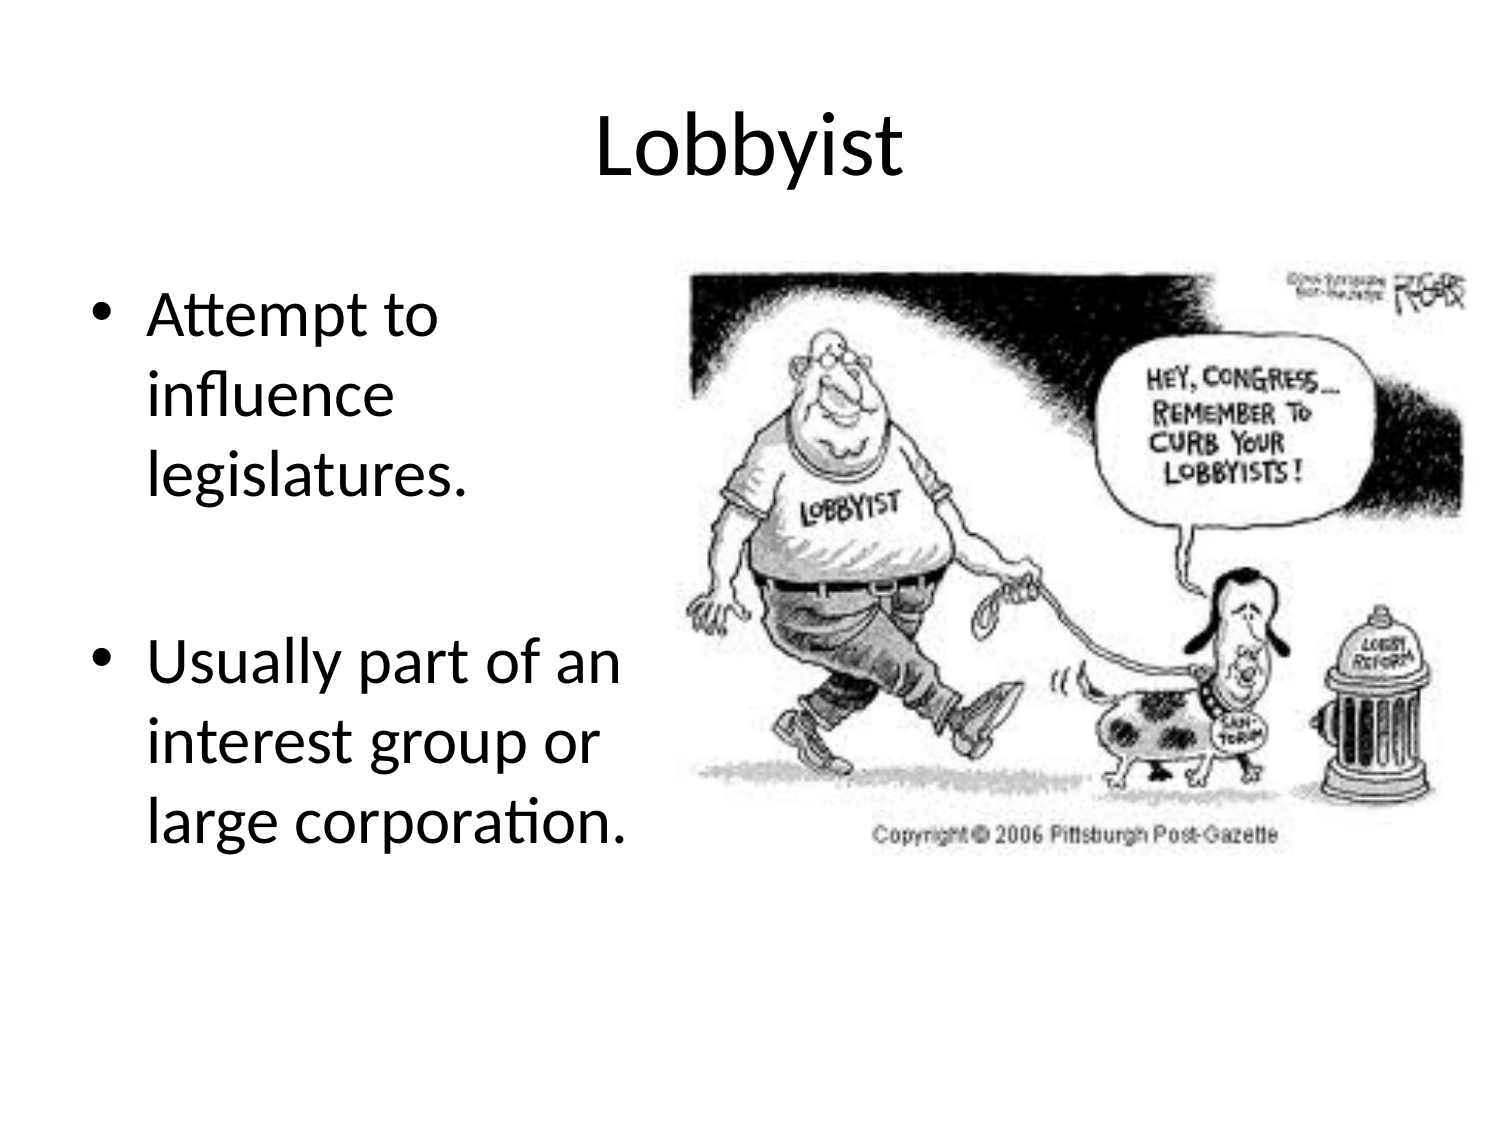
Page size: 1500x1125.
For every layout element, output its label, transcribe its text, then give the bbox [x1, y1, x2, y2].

list Attempt to influence legislatures. Usually part of an interest group or large corporation. [75, 262, 688, 1005]
picture [674, 261, 1481, 863]
title Lobbyist [75, 45, 1425, 233]
